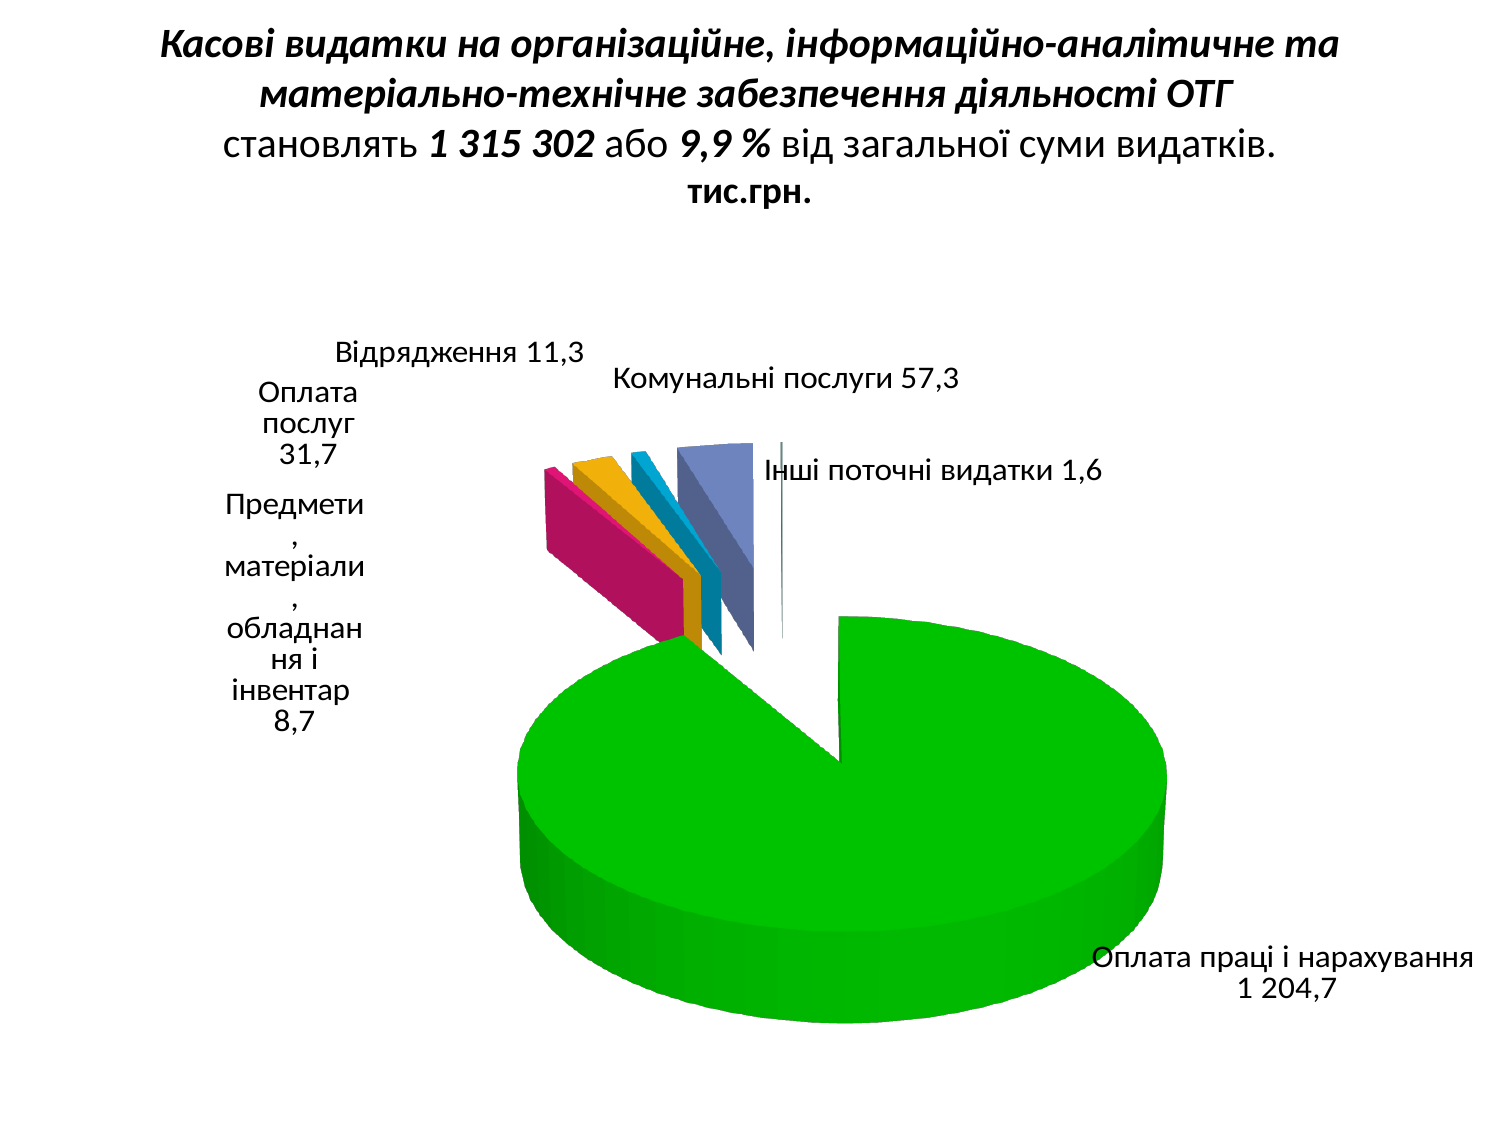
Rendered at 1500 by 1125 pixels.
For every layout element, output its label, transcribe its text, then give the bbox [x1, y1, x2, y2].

title Касові видатки на організаційне, інформаційно-аналітичне та матеріально-технічне забезпечення діяльності ОТГ становлять 1 315 302 або 9,9 % від загальної суми видатків. тис.грн. [75, 45, 1425, 233]
chart [88, 219, 1483, 1125]
